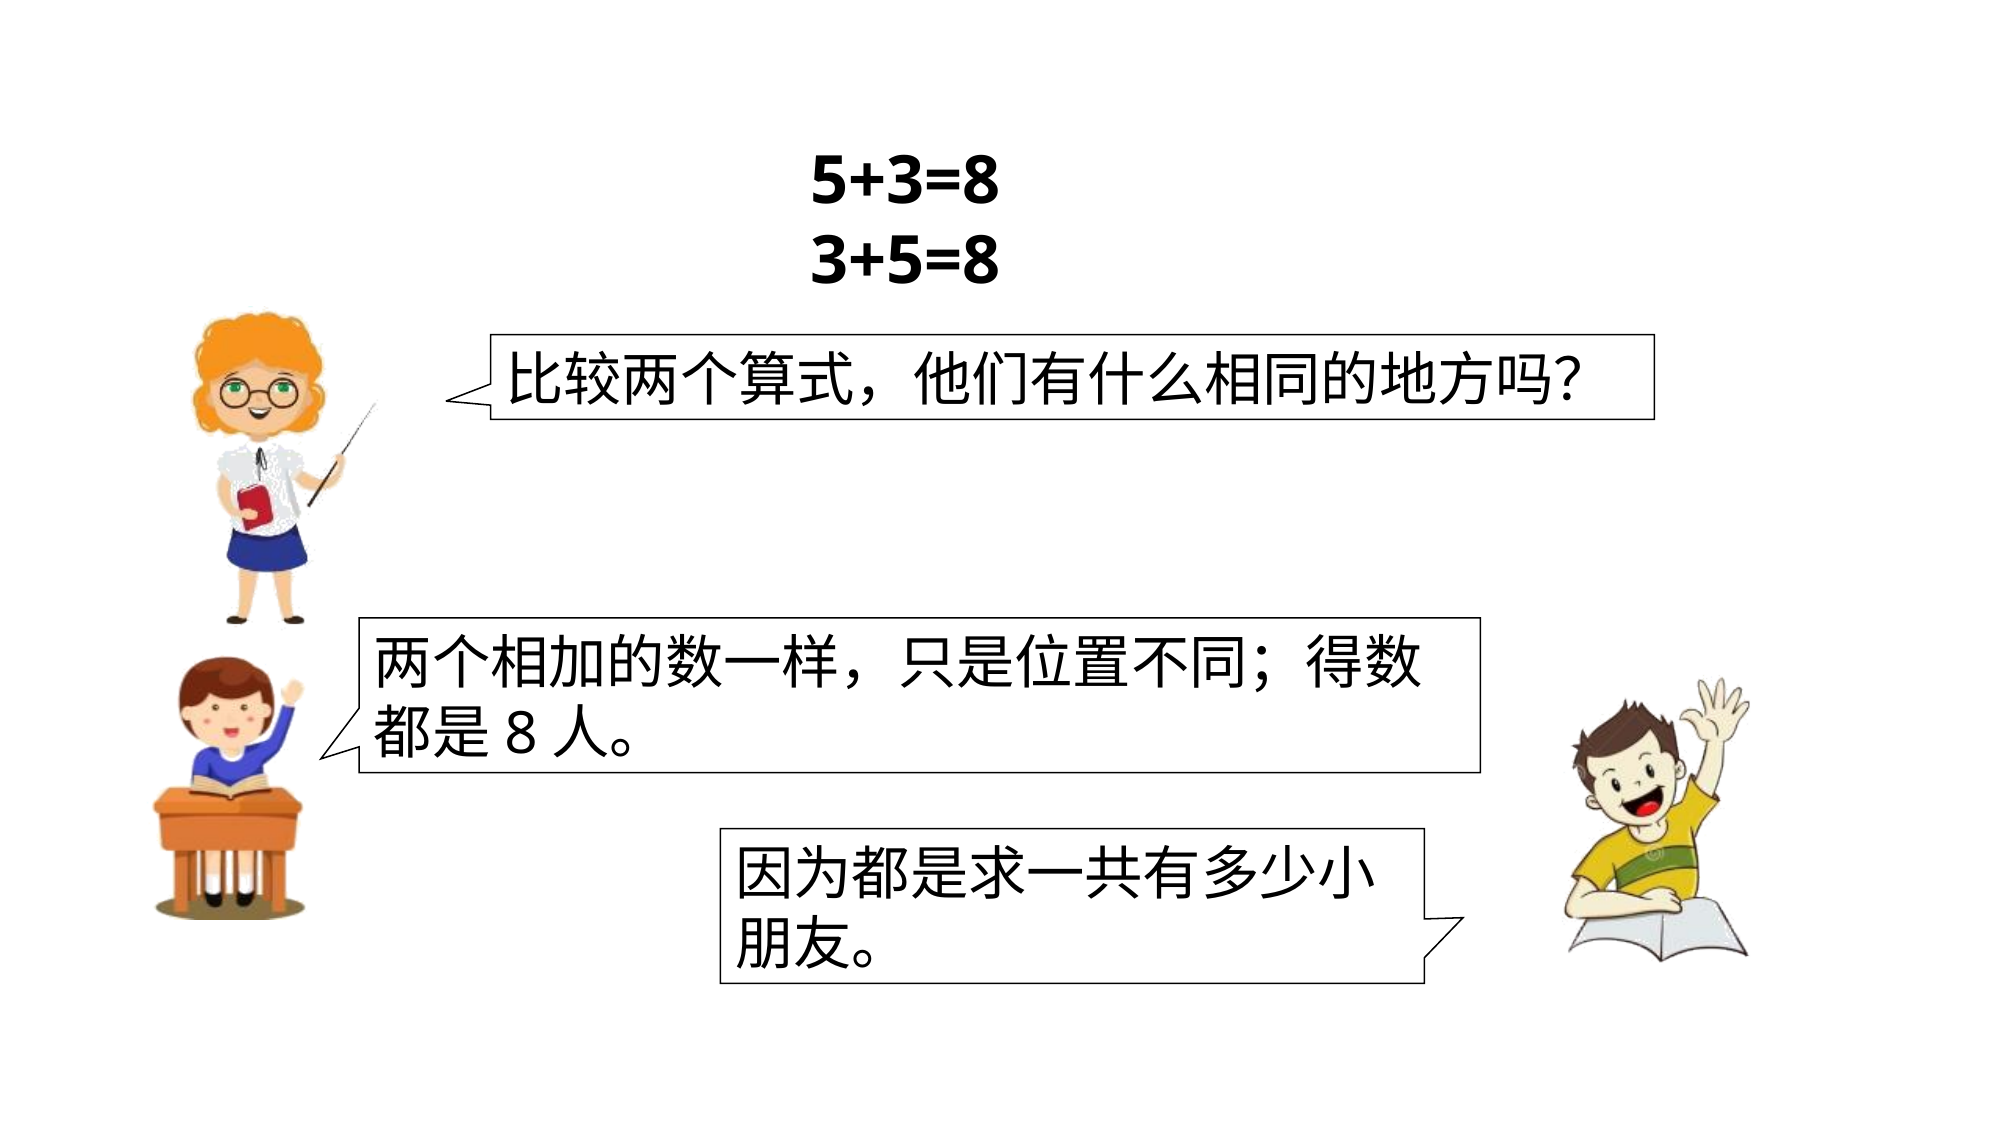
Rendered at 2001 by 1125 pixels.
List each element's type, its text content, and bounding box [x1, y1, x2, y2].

picture [128, 306, 455, 920]
text_box 5+3=8 3+5=8 [795, 129, 1196, 305]
text_box 比较两个算式，他们有什么相同的地方吗？ [455, 334, 1655, 420]
text_box 两个相加的数一样，只是位置不同；得数都是8人。 [320, 617, 1481, 773]
picture [1537, 650, 1772, 991]
text_box 因为都是求一共有多少小朋友。 [720, 828, 1464, 984]
